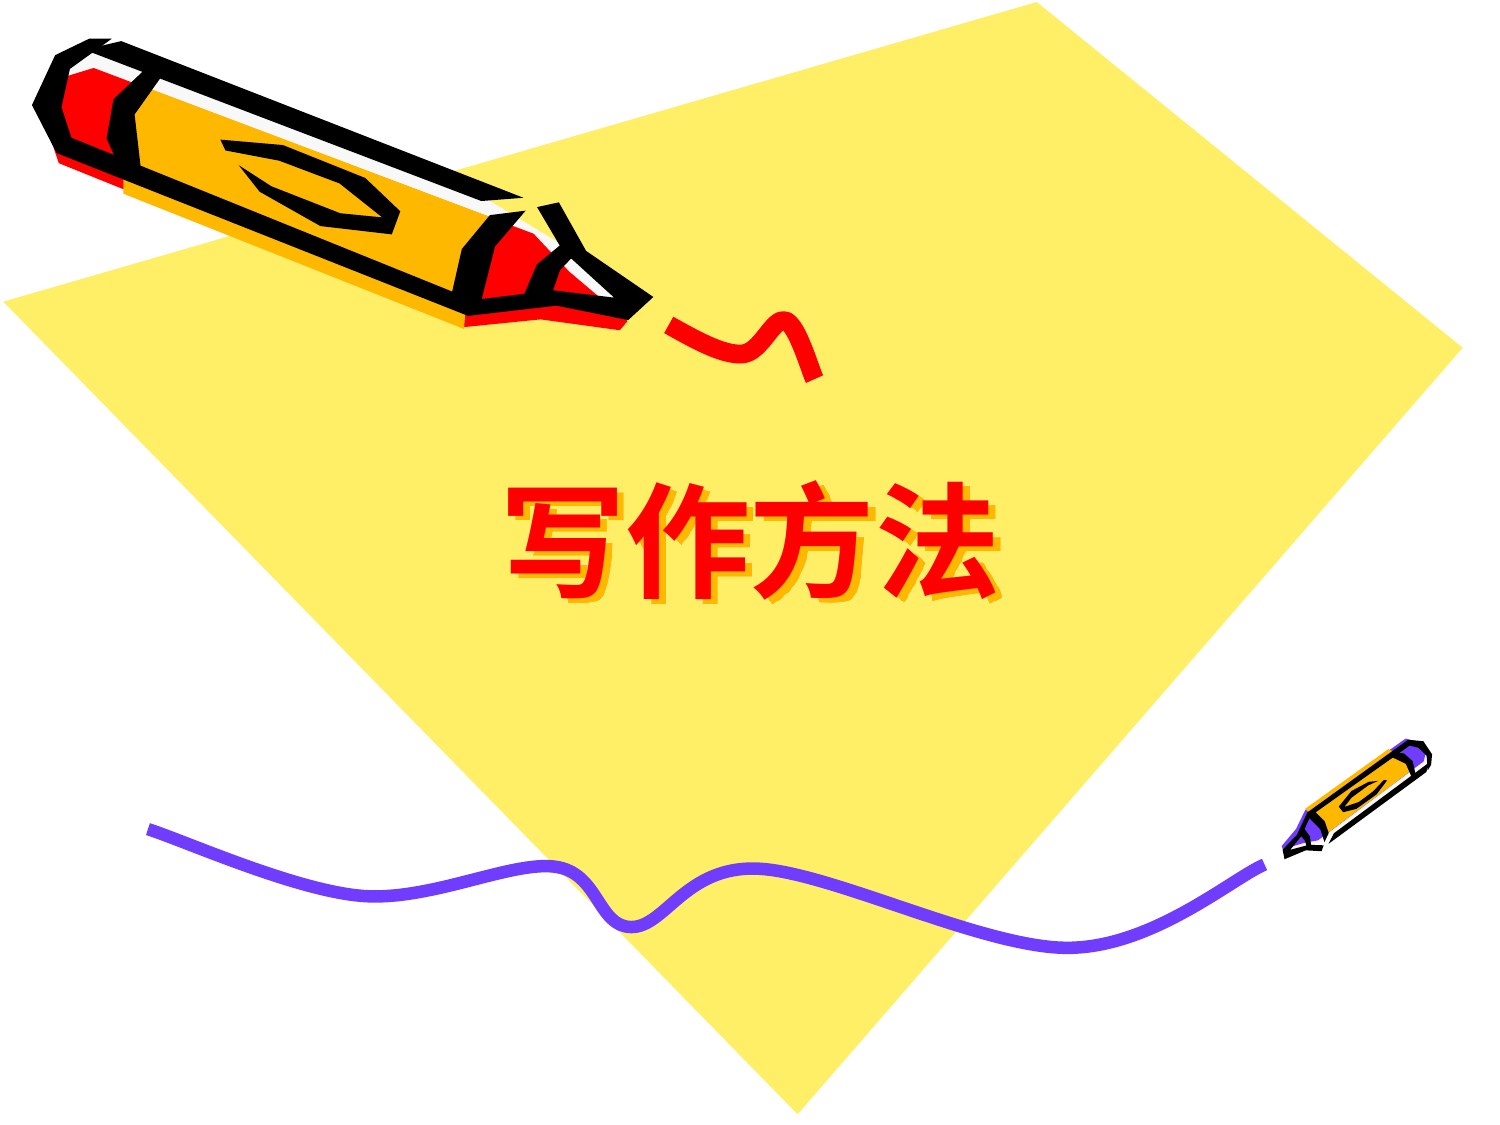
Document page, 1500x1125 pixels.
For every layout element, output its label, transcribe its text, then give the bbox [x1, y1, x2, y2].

title 写作方法 [225, 247, 1275, 621]
